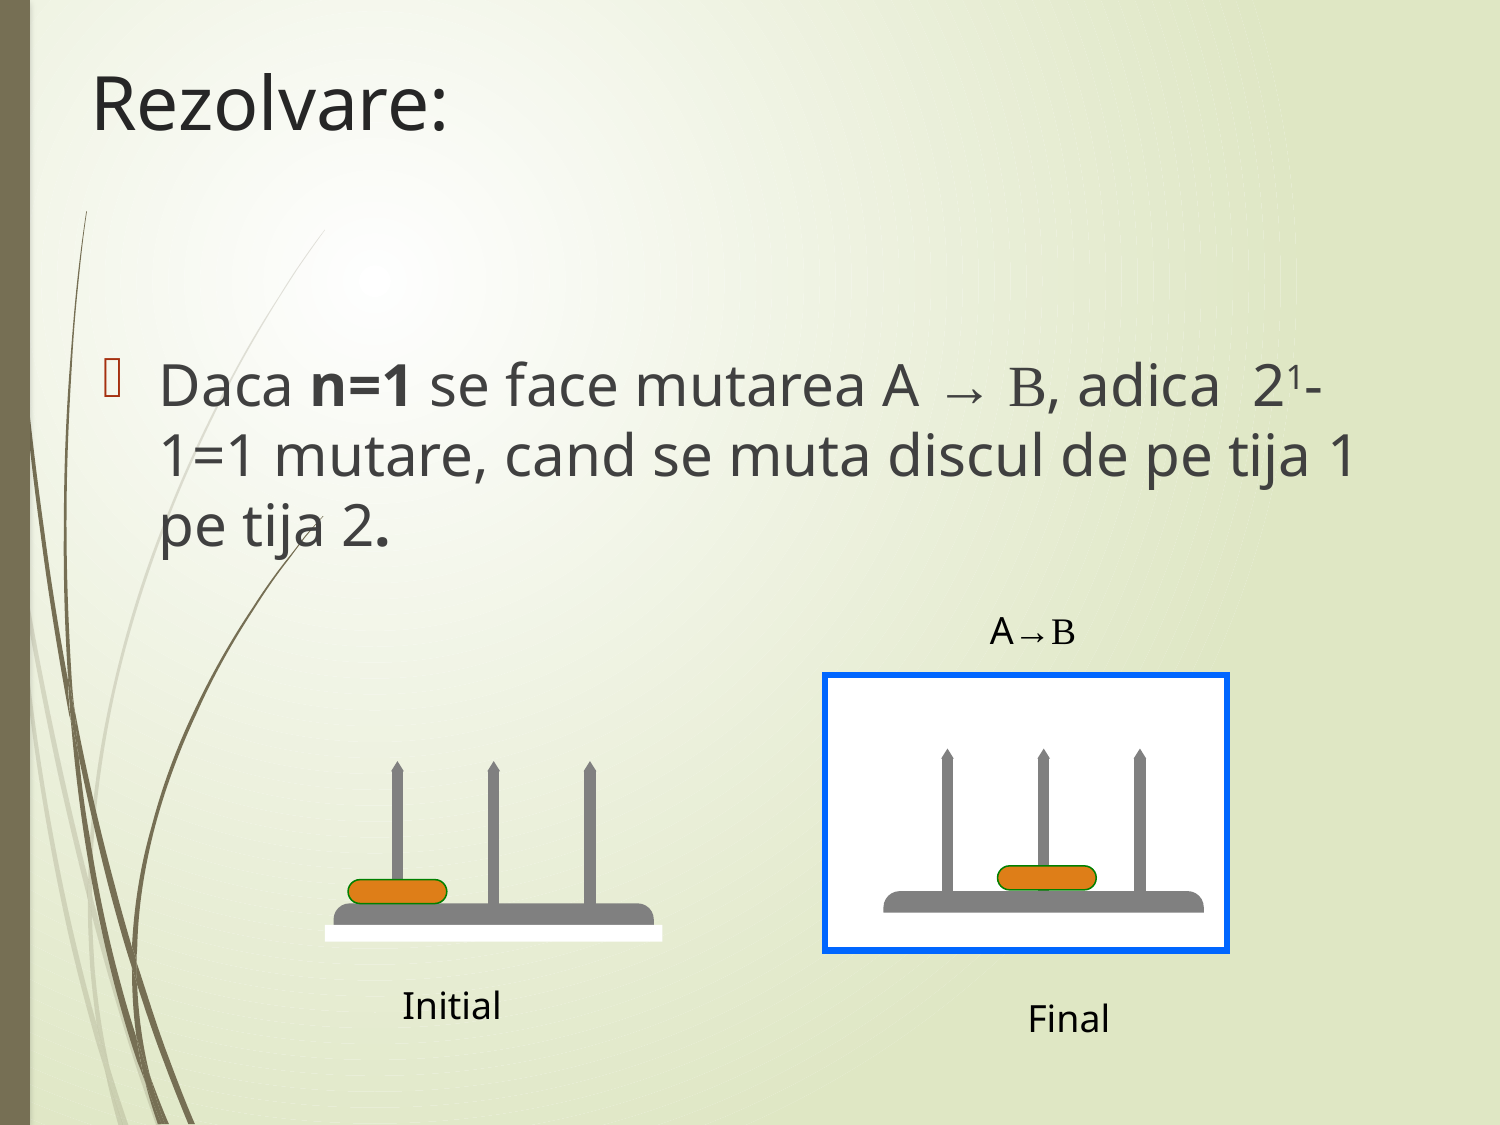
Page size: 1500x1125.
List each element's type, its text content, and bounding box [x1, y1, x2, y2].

text_box Final [1012, 987, 1238, 1048]
text_box [824, 675, 1227, 951]
text_box Initial [387, 974, 563, 1035]
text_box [324, 762, 663, 942]
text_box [874, 749, 1213, 930]
title Rezolvare: [75, 47, 1425, 275]
text_box A→B [974, 599, 1113, 660]
list Daca n=1 se face mutarea A → B, adica 21-1=1 mutare, cand se muta discul de pe tija 1 pe tija 2. [87, 249, 1400, 925]
